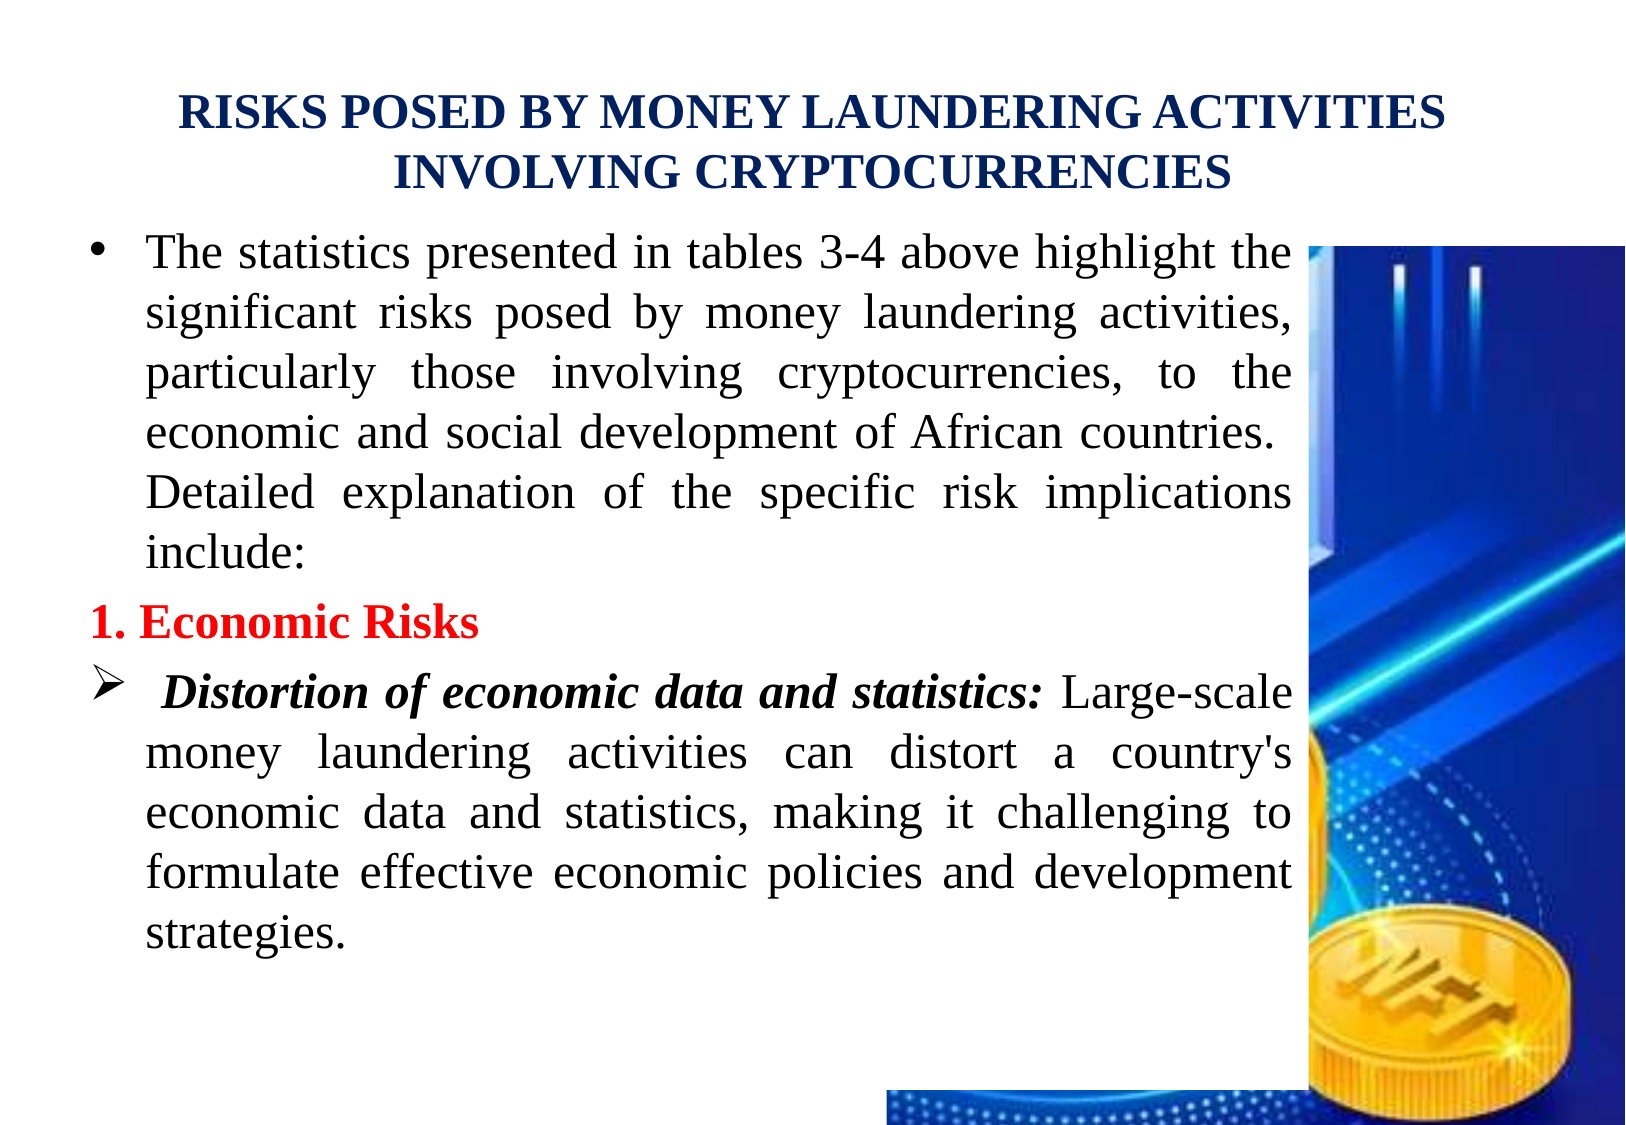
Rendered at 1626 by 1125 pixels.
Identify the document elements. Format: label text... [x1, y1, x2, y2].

title RISKS POSED BY MONEY LAUNDERING ACTIVITIES INVOLVING CRYPTOCURRENCIES [81, 45, 1544, 233]
list The statistics presented in tables 3-4 above highlight the significant risks posed by money laundering activities, particularly those involving cryptocurrencies, to the economic and social development of African countries. Detailed explanation of the specific risk implications include: 1. Economic Risks Distortion of economic data and statistics: Large-scale money laundering activities can distort a country's economic data and statistics, making it challenging to formulate effective economic policies and development strategies. [74, 210, 1309, 1090]
picture [886, 245, 1625, 1125]
